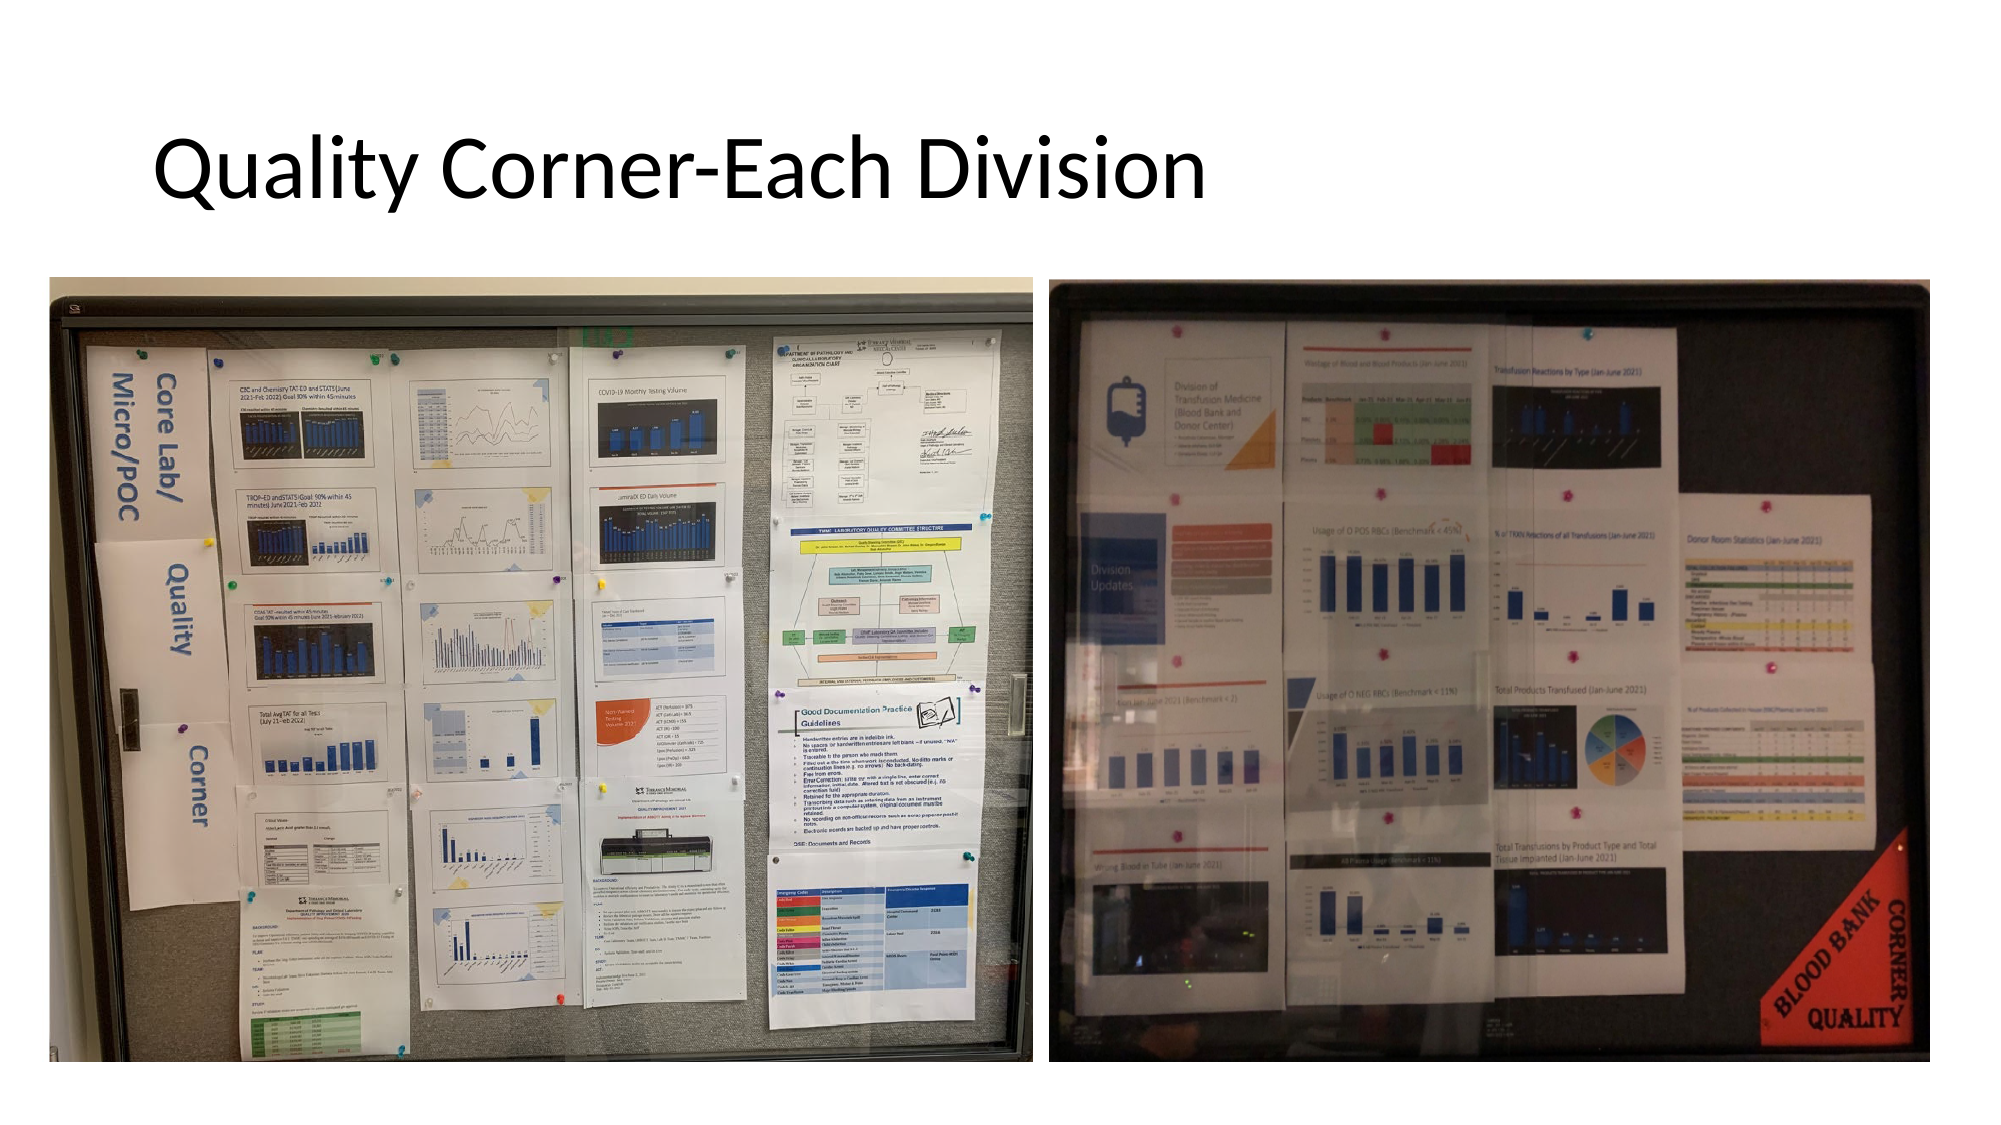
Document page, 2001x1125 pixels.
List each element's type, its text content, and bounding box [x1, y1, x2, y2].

picture [1048, 276, 1930, 1062]
picture [42, 276, 1034, 1062]
title Quality Corner-Each Division [137, 59, 1863, 278]
